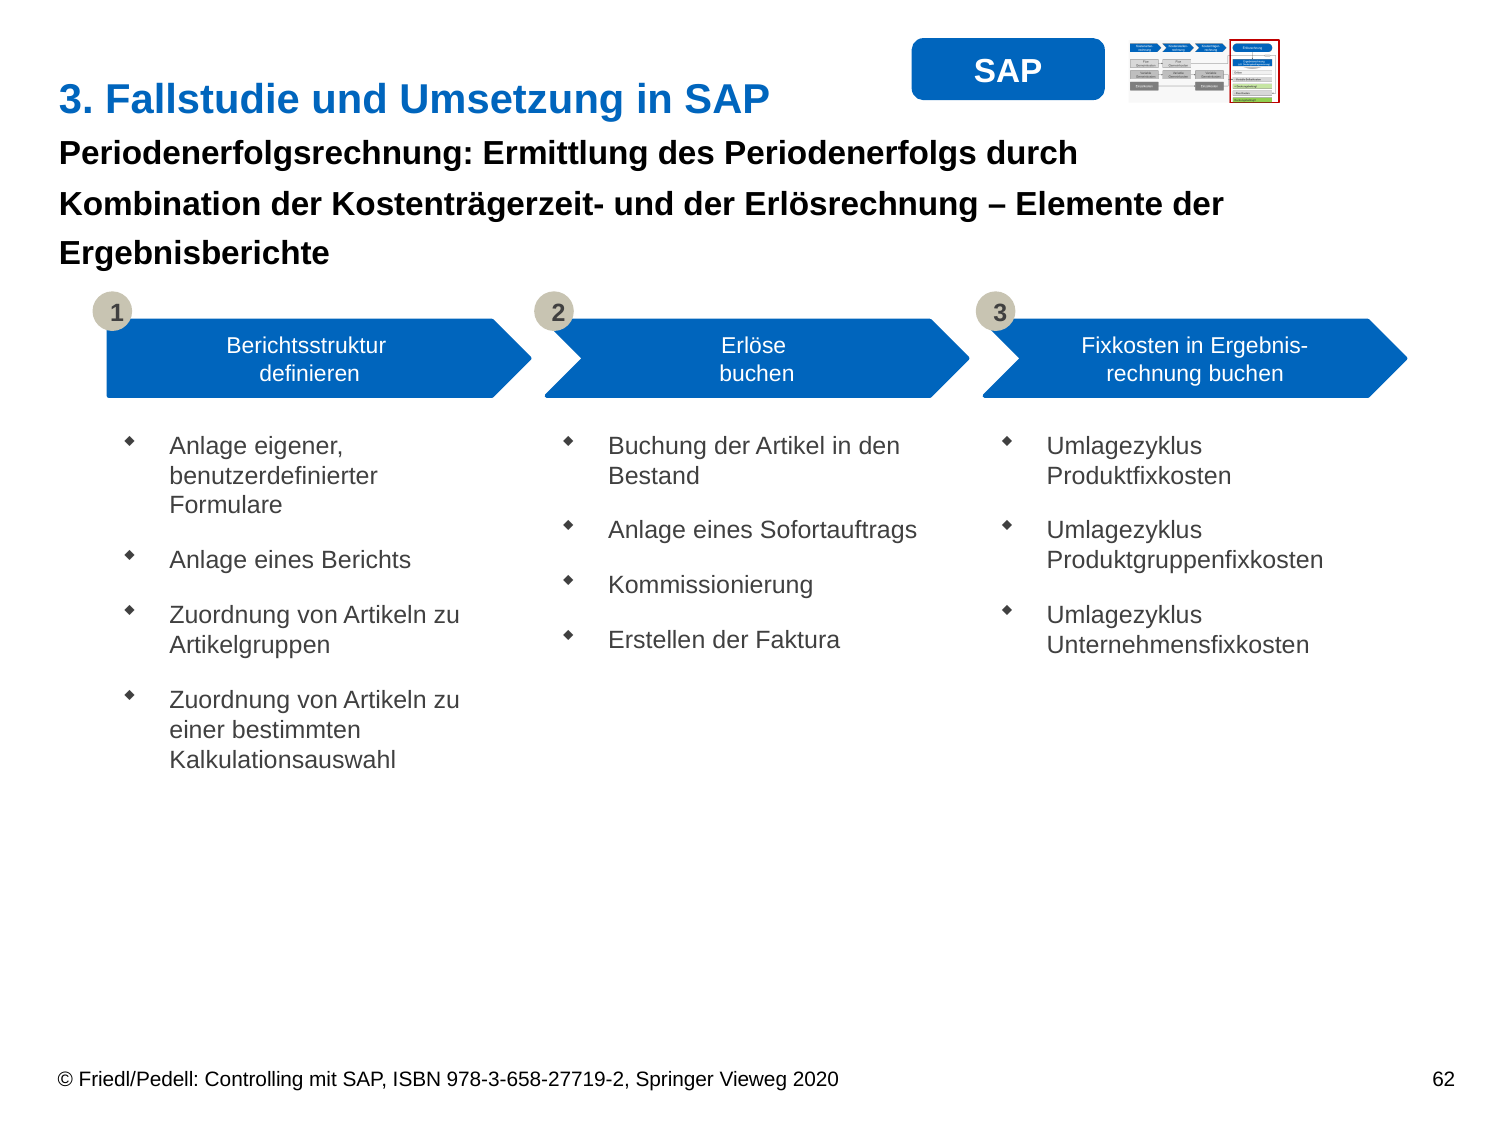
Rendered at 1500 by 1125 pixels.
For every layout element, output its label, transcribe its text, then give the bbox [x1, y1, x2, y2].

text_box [94, 293, 1406, 832]
slide_number 62 [1262, 1058, 1470, 1119]
title 3. Fallstudie und Umsetzung in SAP [58, 58, 1278, 119]
text_box SAP [911, 38, 1105, 101]
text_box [1128, 39, 1280, 104]
footer © Friedl/Pedell: Controlling mit SAP, ISBN 978-3-658-27719-2, Springer Vieweg 2020 [42, 1058, 1235, 1113]
list Periodenerfolgsrechnung: Ermittlung des Periodenerfolgs durch Kombination der Kostenträgerzeit- und der Erlösrechnung – Elemente der Ergebnisberichte [58, 121, 1278, 171]
